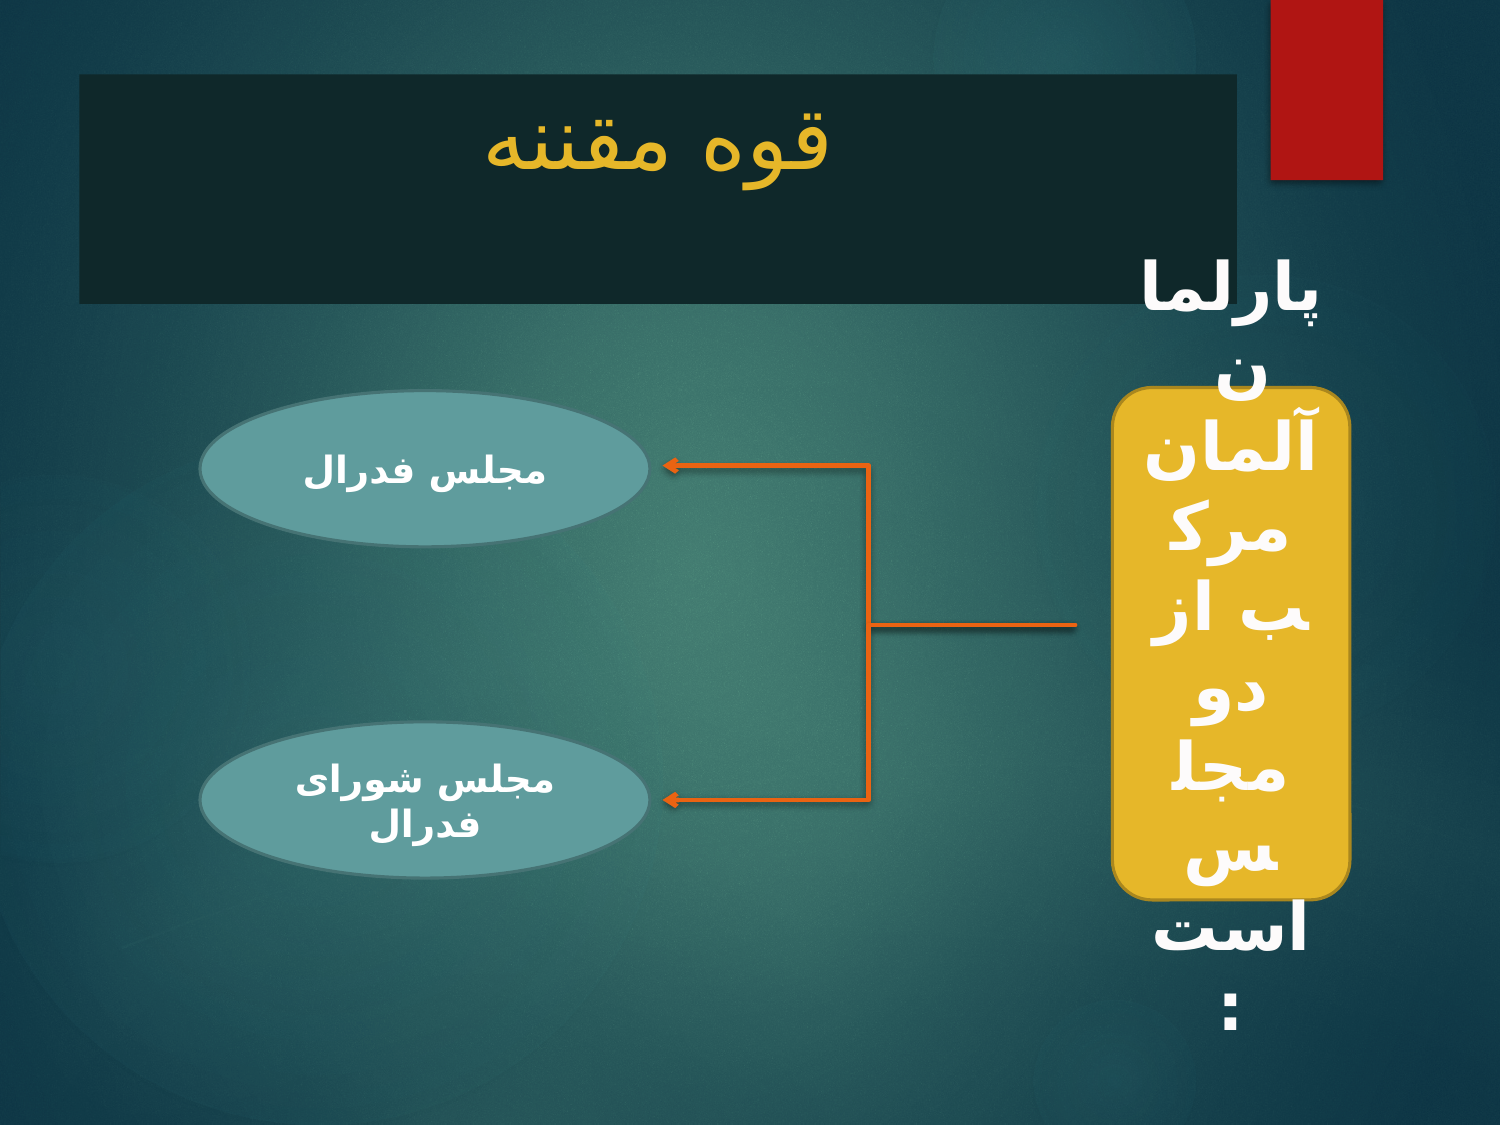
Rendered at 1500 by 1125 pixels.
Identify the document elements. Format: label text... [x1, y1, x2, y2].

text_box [662, 465, 1076, 624]
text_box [662, 624, 1076, 801]
text_box مجلس شورای فدرال [198, 720, 652, 880]
text_box مجلس فدرال [198, 389, 652, 549]
text_box پارلمان آلمان مرکب از دو مجلس است: [1110, 385, 1352, 902]
title قوه مقننه [79, 74, 1237, 304]
